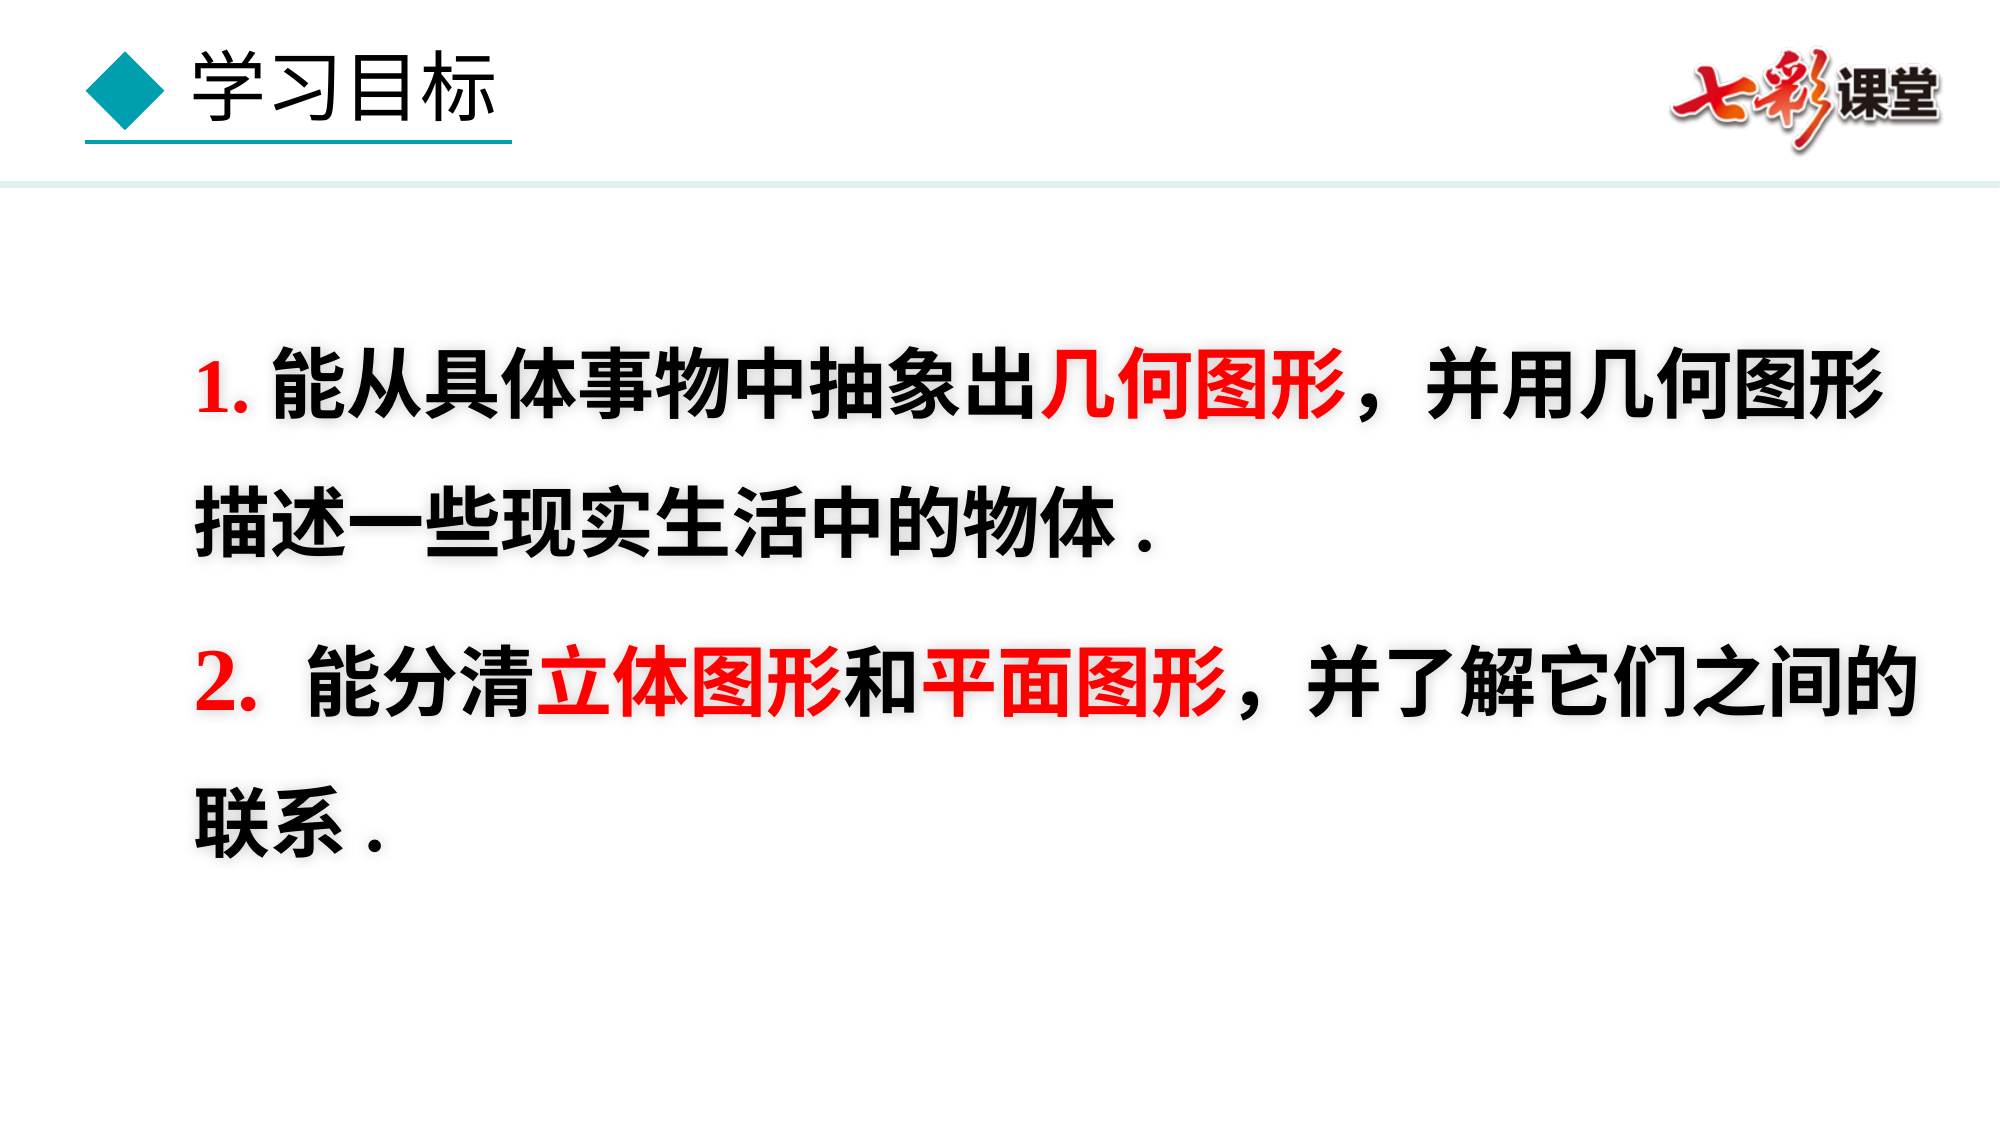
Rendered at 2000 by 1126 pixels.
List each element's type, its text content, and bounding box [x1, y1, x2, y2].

text_box 1.能从具体事物中抽象出几何图形，并用几何图形描述一些现实生活中的物体. 2. 能分清立体图形和平面图形，并了解它们之间的联系. [173, 279, 1945, 870]
picture [1666, 42, 1948, 157]
